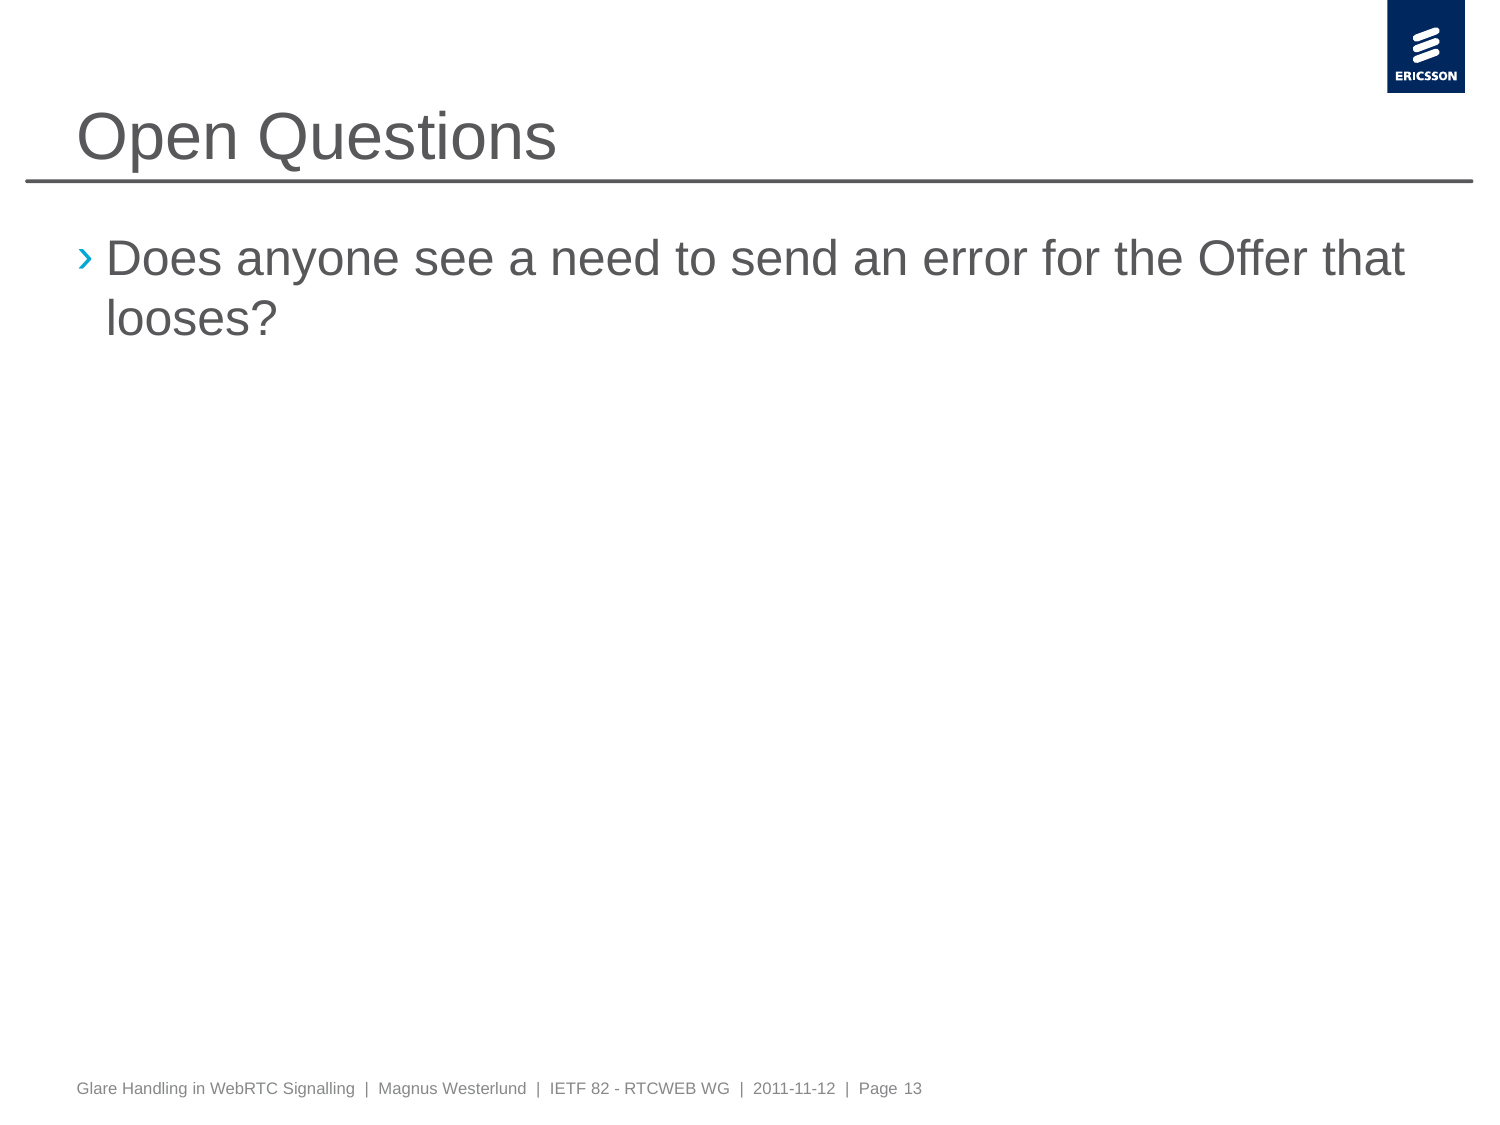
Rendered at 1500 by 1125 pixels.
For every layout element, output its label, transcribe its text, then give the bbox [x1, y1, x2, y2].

list Does anyone see a need to send an error for the Offer that looses? [64, 225, 1436, 929]
title Open Questions [64, 91, 1349, 173]
